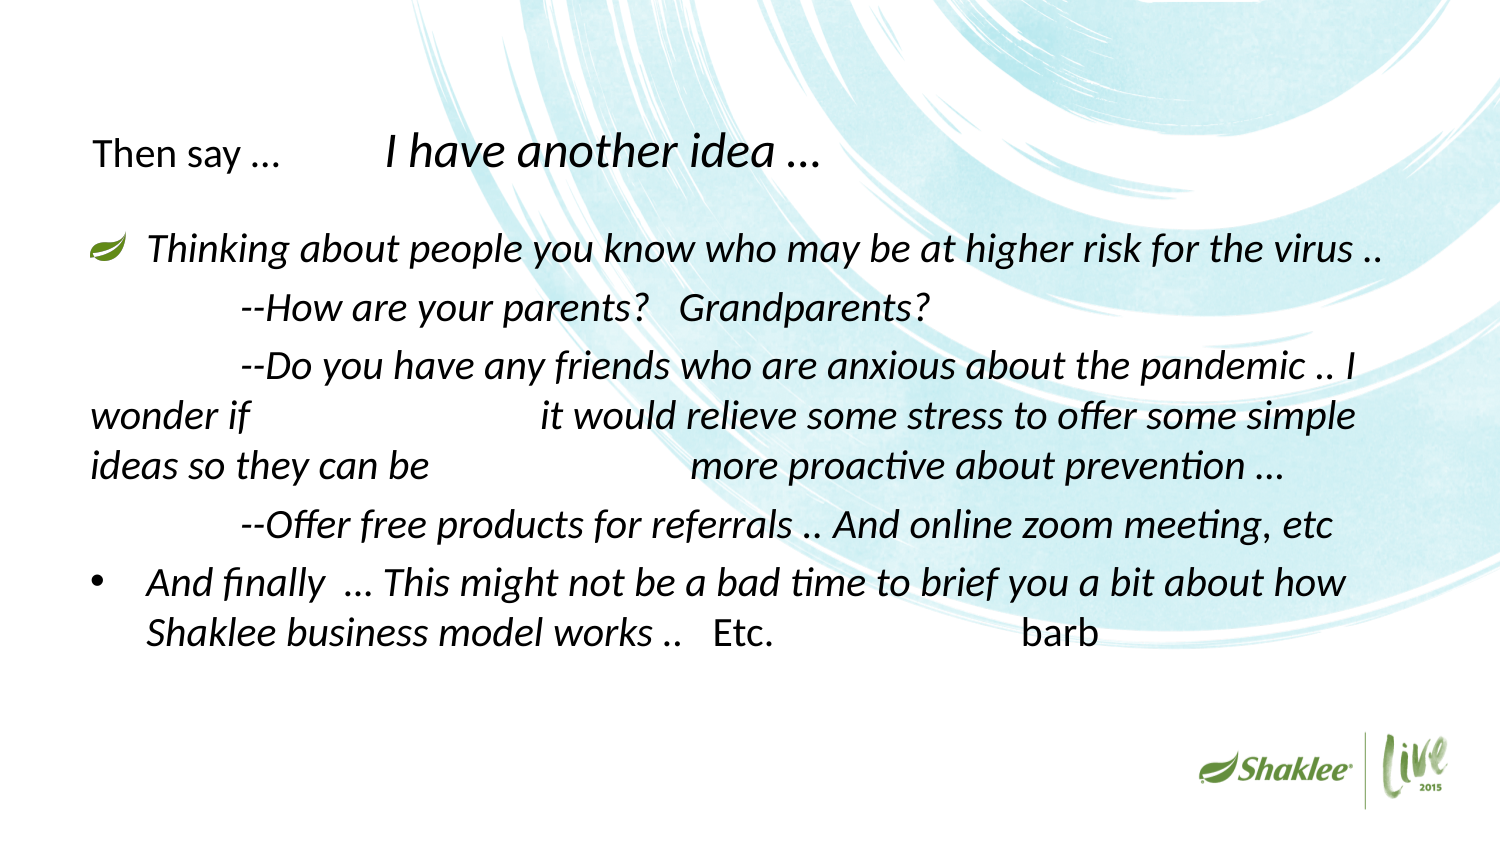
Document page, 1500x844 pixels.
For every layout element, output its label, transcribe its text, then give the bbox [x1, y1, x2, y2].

picture [0, 0, 1500, 844]
list Thinking about people you know who may be at higher risk for the virus .. --How are your parents? Grandparents? --Do you have any friends who are anxious about the pandemic .. I wonder if it would relieve some stress to offer some simple ideas so they can be more proactive about prevention … --Offer free products for referrals .. And online zoom meeting, etc And finally … This might not be a bad time to brief you a bit about how Shaklee business model works .. Etc. barb [75, 213, 1425, 780]
title Then say … I have another idea … [60, 89, 855, 207]
